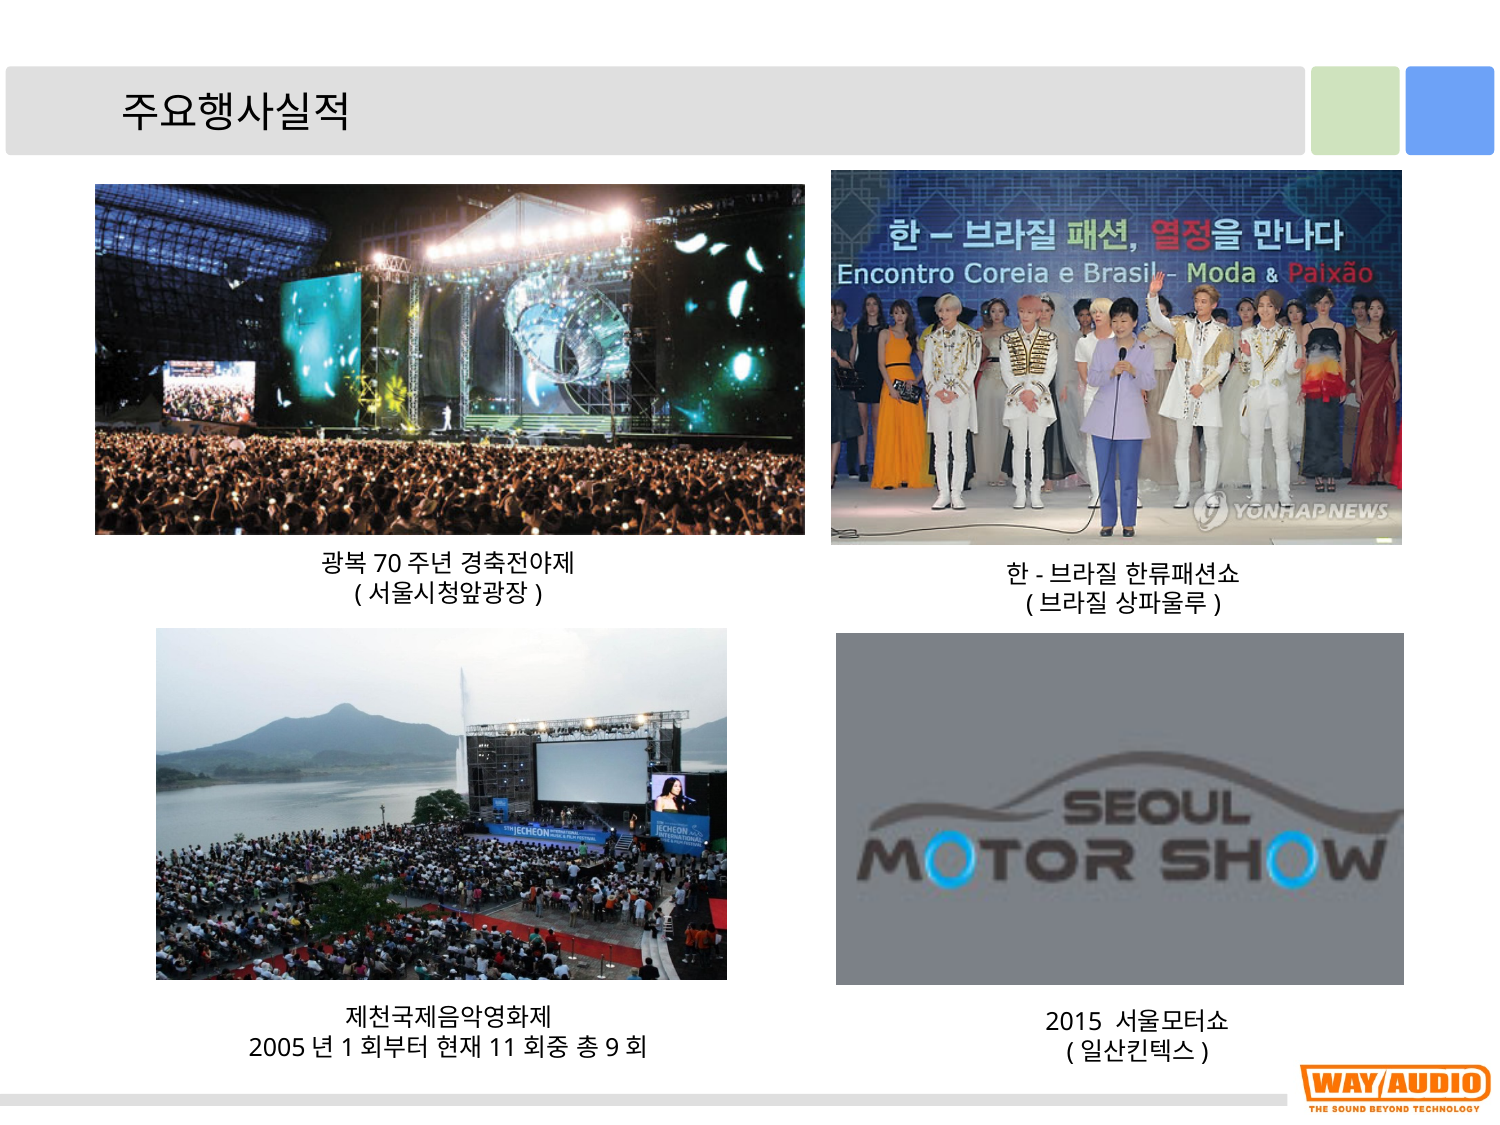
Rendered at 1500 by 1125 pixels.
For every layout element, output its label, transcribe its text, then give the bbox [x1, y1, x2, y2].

text_box 제천국제음악영화제 2005년1회부터 현재11회중 총9회 [207, 993, 690, 1069]
text_box 광복70주년 경축전야제 (서울시청앞광장) [207, 543, 690, 615]
picture [95, 184, 805, 535]
text_box 2015 서울모터쇼 (일산킨텍스) [896, 998, 1379, 1073]
picture [155, 628, 727, 980]
picture [1293, 1060, 1496, 1115]
picture [835, 632, 1404, 985]
text_box 한-브라질 한류패션쇼 (브라질 상파울루) [882, 553, 1365, 626]
picture [830, 170, 1402, 545]
text_box 주요행사실적 [106, 78, 437, 143]
